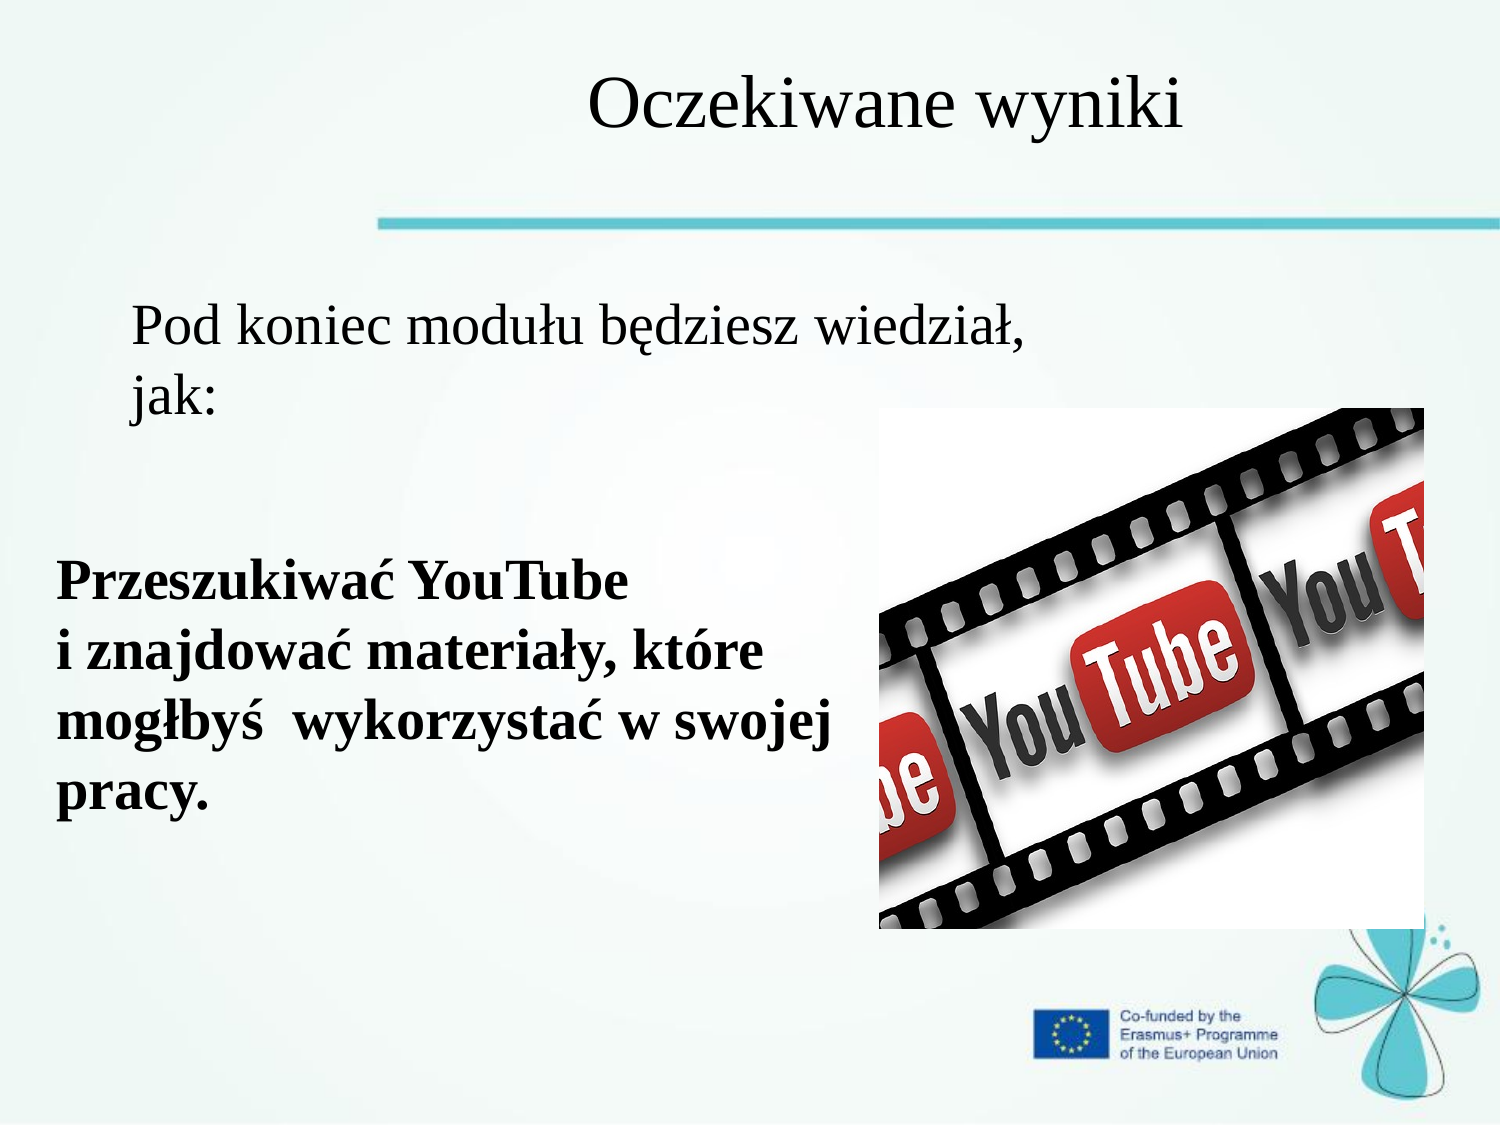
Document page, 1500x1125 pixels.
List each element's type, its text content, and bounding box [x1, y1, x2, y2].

picture [0, 0, 1500, 1125]
text_box Pod koniec modułu będziesz wiedział, jak: Przeszukiwać YouTube i znajdować materiały, które mogłbyś wykorzystać w swojej pracy. [41, 278, 1481, 1044]
text_box Oczekiwane wyniki [266, 45, 1500, 150]
